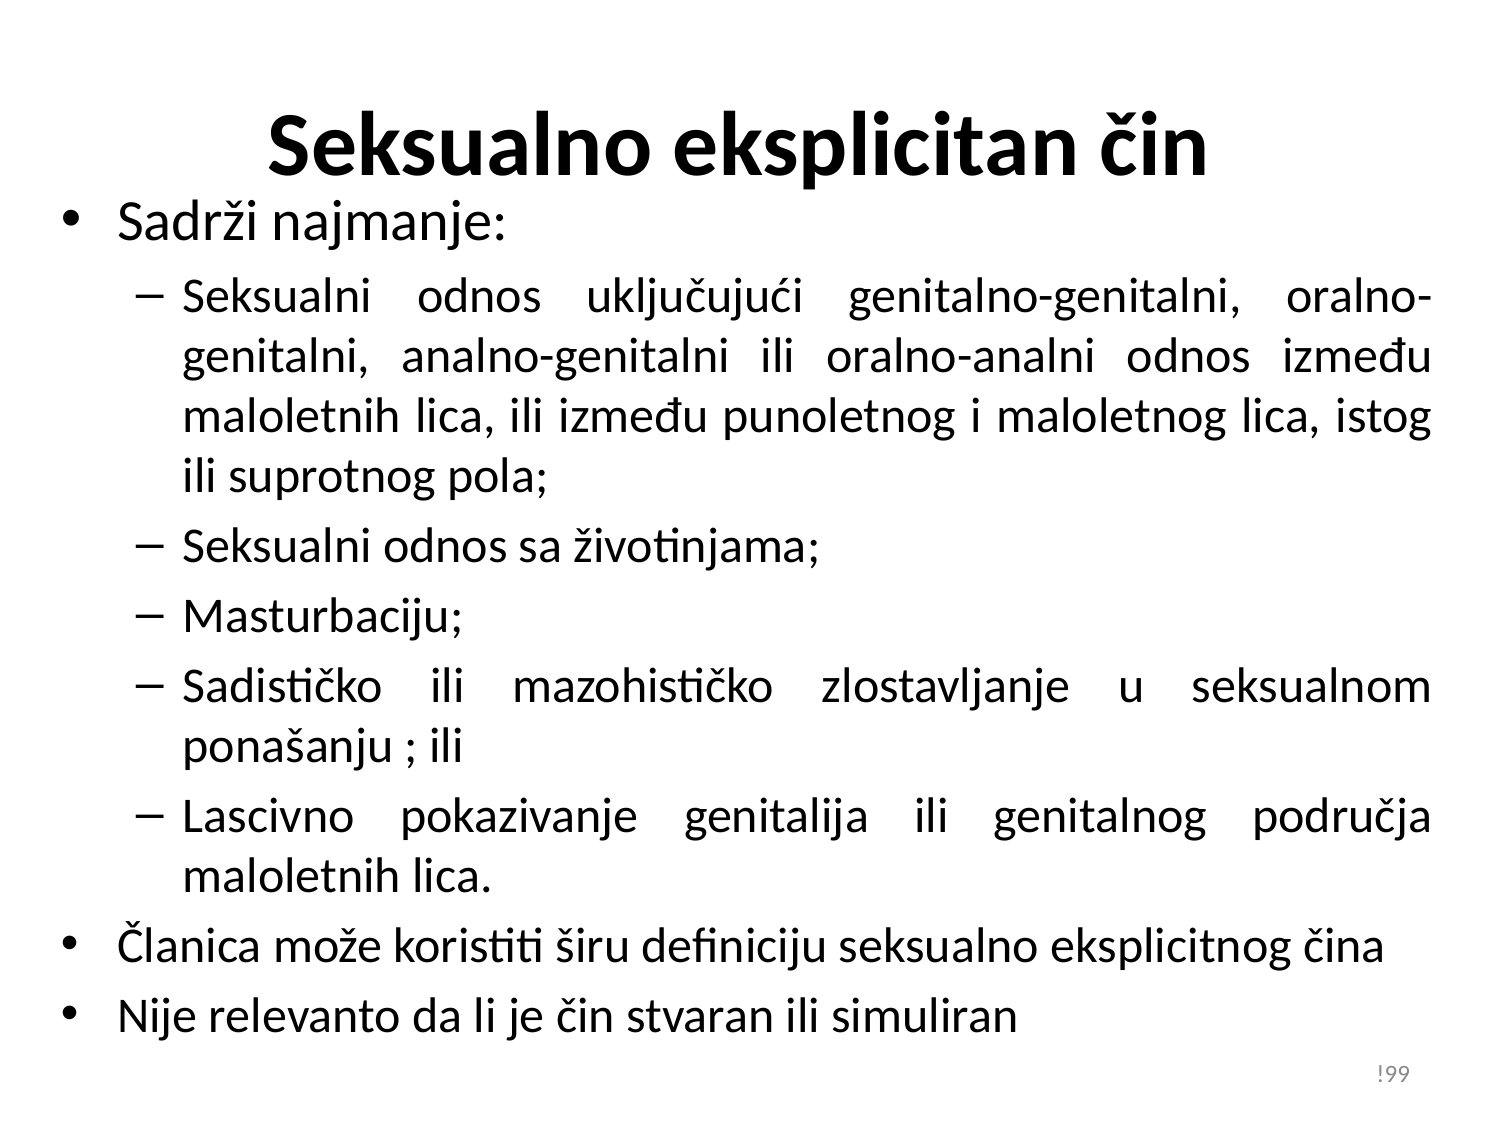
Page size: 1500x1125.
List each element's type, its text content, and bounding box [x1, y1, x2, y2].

slide_number !99 [1074, 1042, 1425, 1103]
list Sadrži najmanje: Seksualni odnos uključujući genitalno-genitalni, oralno-genitalni, analno-genitalni ili oralno-analni odnos između maloletnih lica, ili između punoletnog i maloletnog lica, istog ili suprotnog pola; Seksualni odnos sa životinjama; Masturbaciju; Sadističko ili mazohističko zlostavljanje u seksualnom ponašanju ; ili Lascivno pokazivanje genitalija ili genitalnog područja maloletnih lica. Članica može koristiti širu definiciju seksualno eksplicitnog čina Nije relevanto da li je čin stvaran ili simuliran [45, 174, 1449, 918]
title Seksualno eksplicitan čin [74, 44, 1426, 174]
